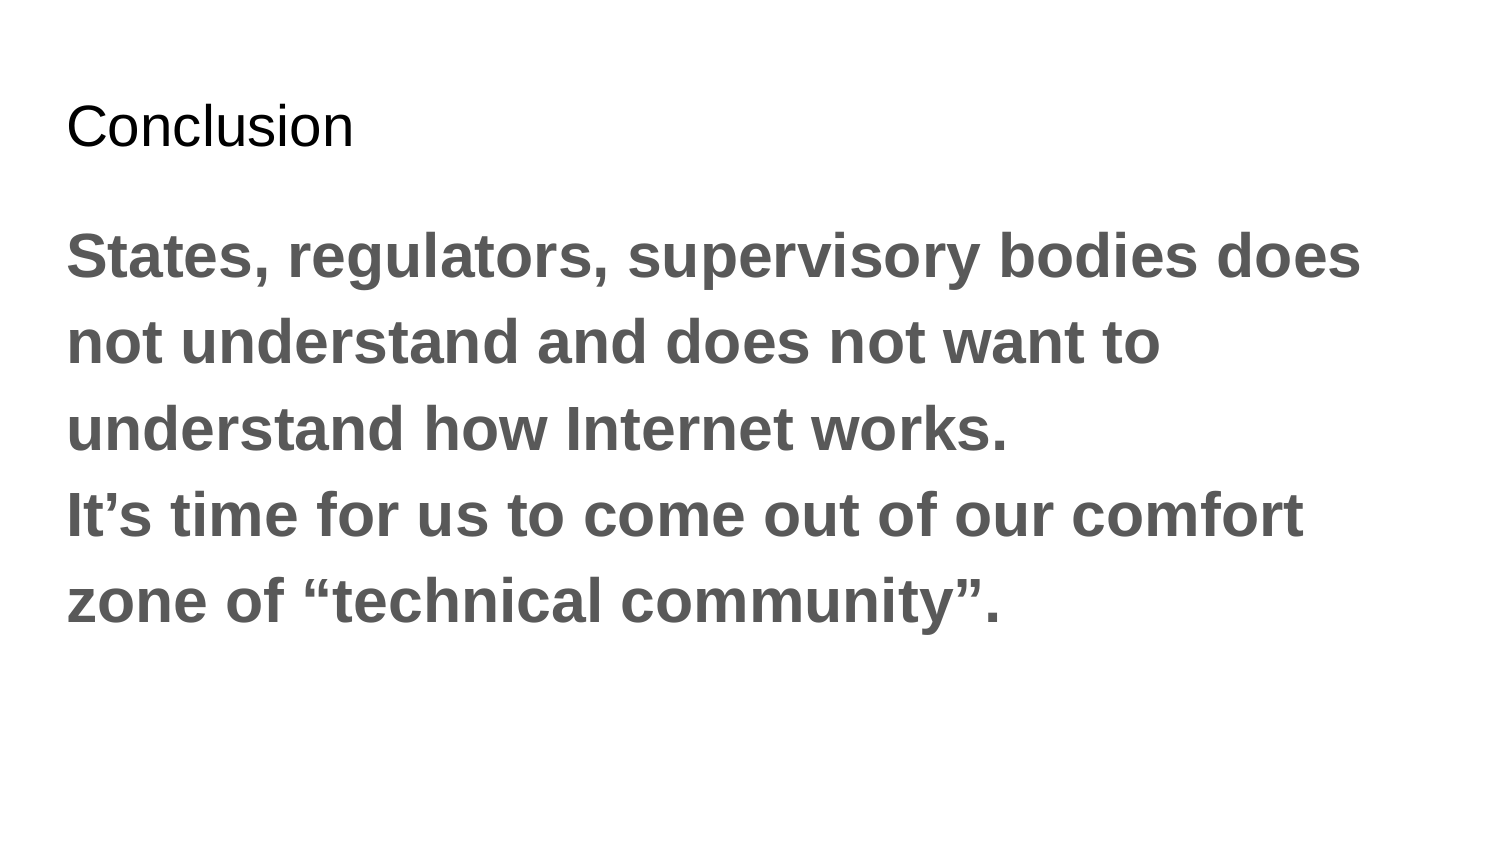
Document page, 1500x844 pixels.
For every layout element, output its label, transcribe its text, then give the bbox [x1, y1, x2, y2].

list States, regulators, supervisory bodies does not understand and does not want to understand how Internet works. It’s time for us to come out of our comfort zone of “technical community”. [51, 189, 1449, 750]
title Conclusion [51, 72, 1449, 167]
